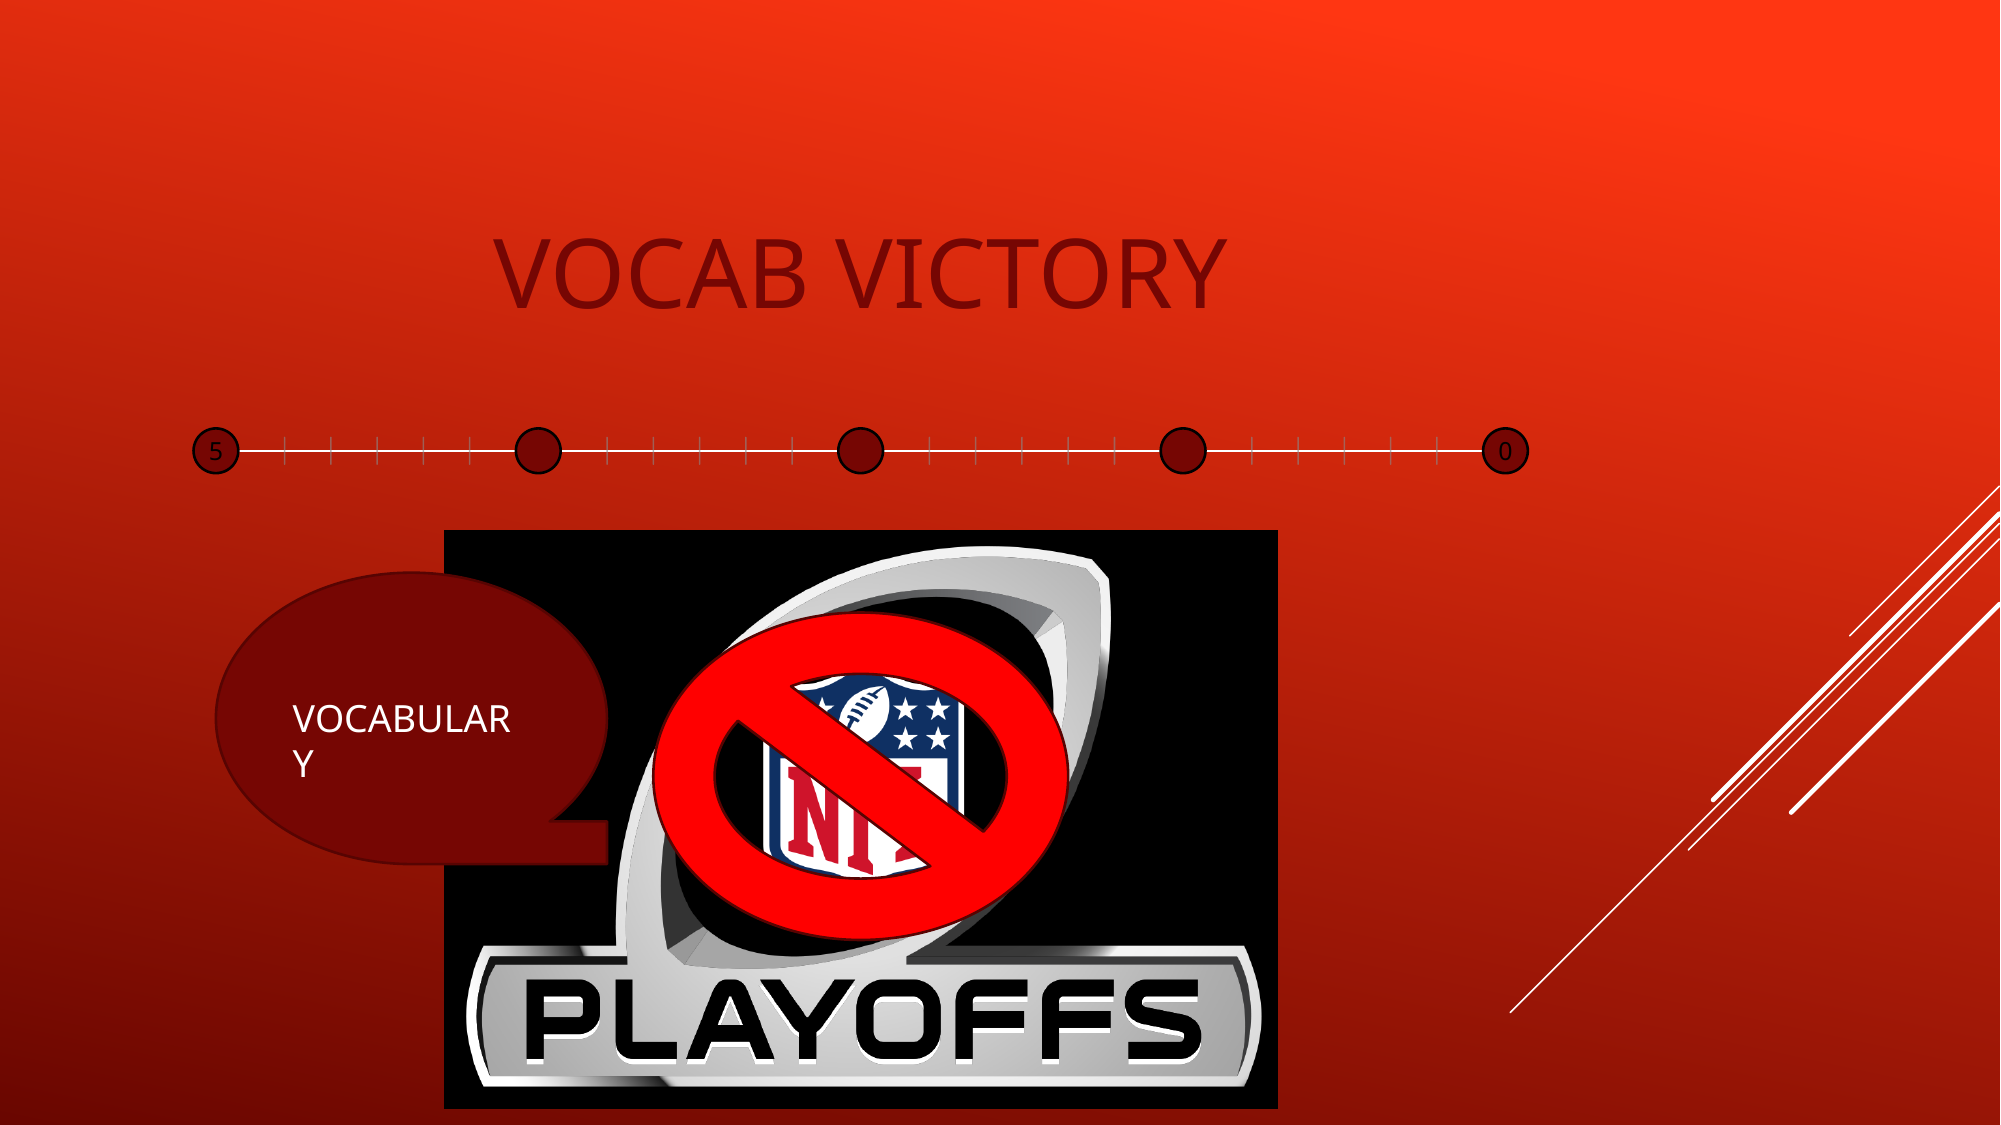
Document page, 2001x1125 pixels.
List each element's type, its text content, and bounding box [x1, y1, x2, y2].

text_box [214, 571, 444, 866]
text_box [193, 428, 1529, 474]
text_box VOCABULARY [278, 688, 444, 793]
picture [444, 530, 1278, 1109]
list VOCAB VICTORY [155, 59, 1566, 336]
